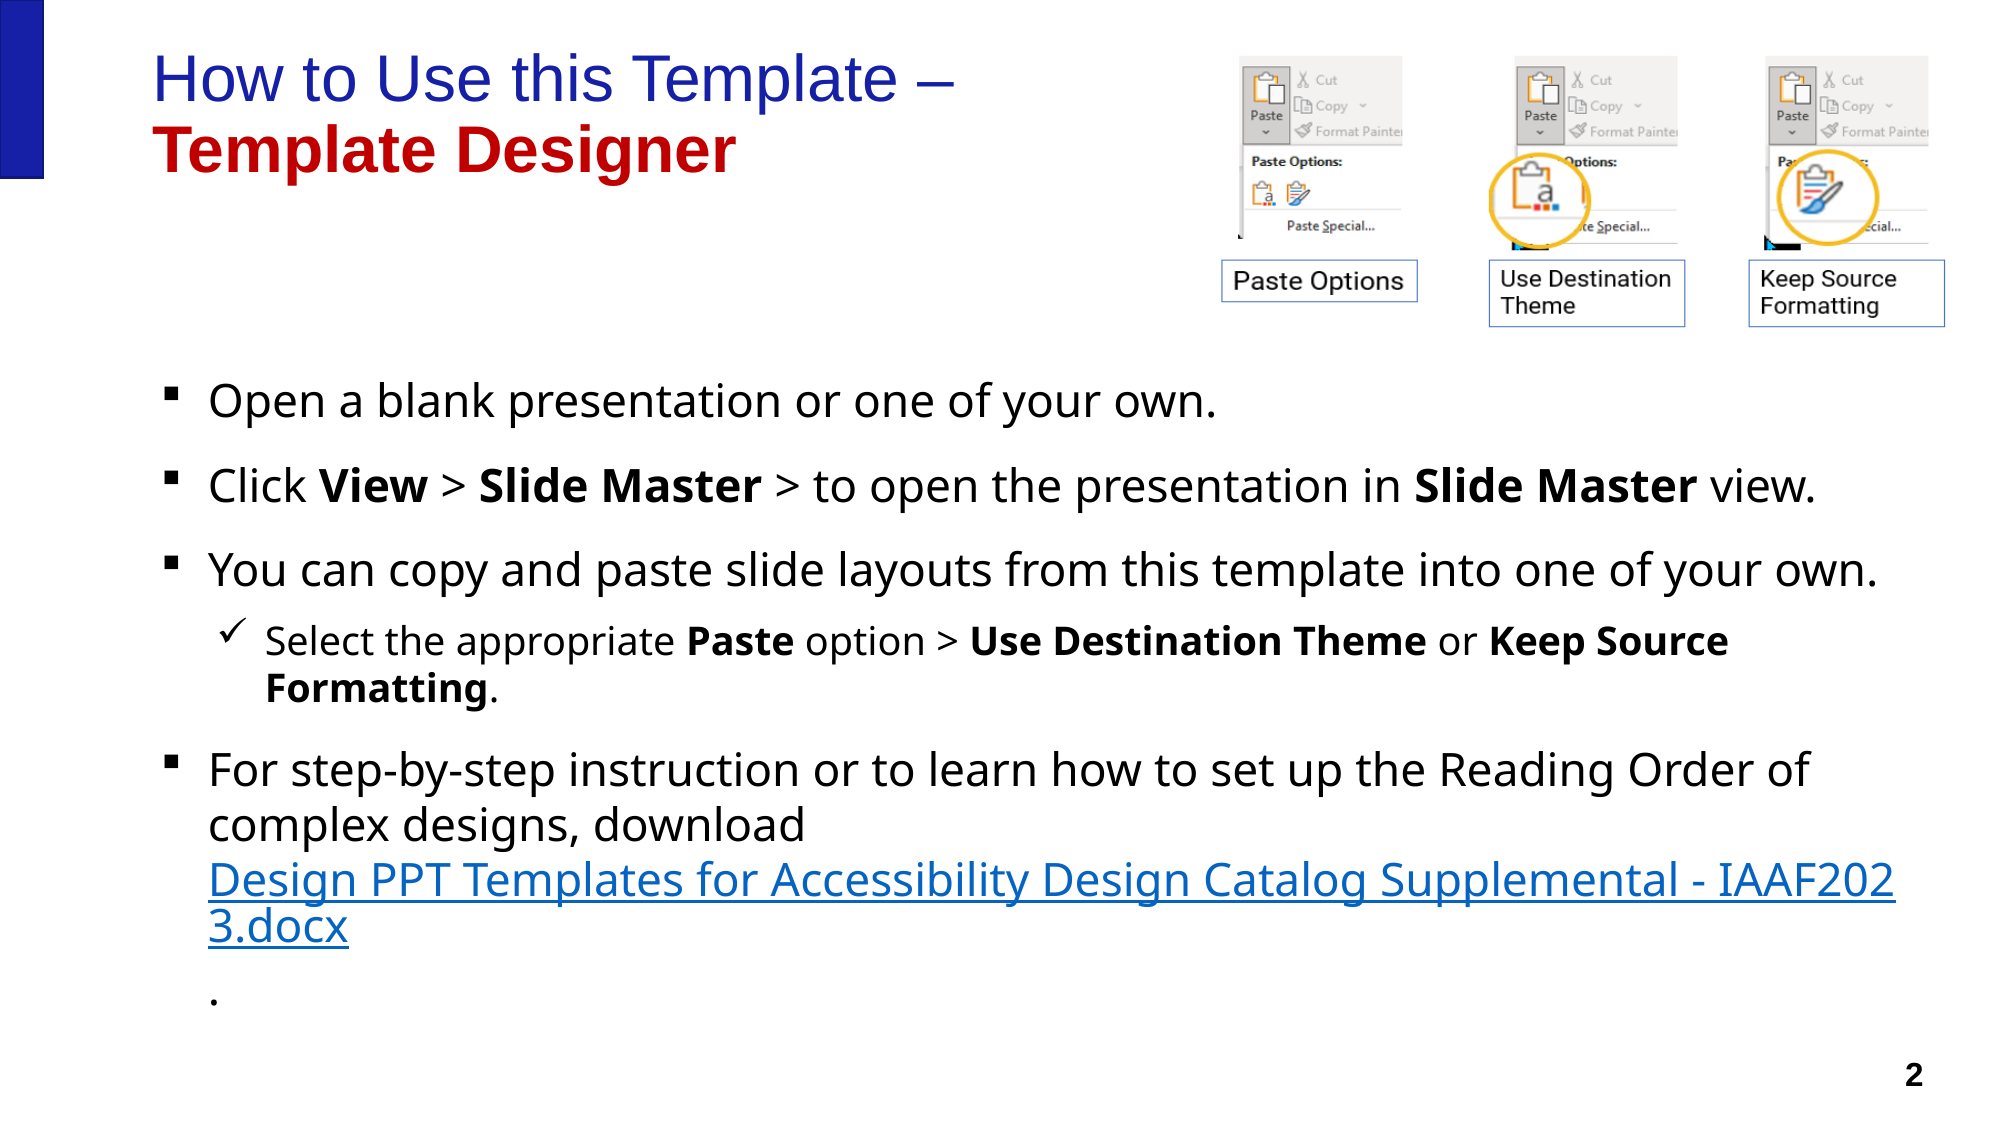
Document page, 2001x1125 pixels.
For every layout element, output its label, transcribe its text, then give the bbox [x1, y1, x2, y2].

picture [1217, 35, 1964, 347]
slide_number 2 [1488, 1042, 1939, 1103]
list Open a blank presentation or one of your own. Click View > Slide Master > to open the presentation in Slide Master view. You can copy and paste slide layouts from this template into one of your own. Select the appropriate Paste option > Use Destination Theme or Keep Source Formatting. For step-by-step instruction or to learn how to set up the Reading Order of complex designs, download Design PPT Templates for Accessibility Design Catalog Supplemental - IAAF2023.docx. [137, 364, 1911, 1001]
title How to Use this Template – Template Designer [137, 35, 1217, 196]
